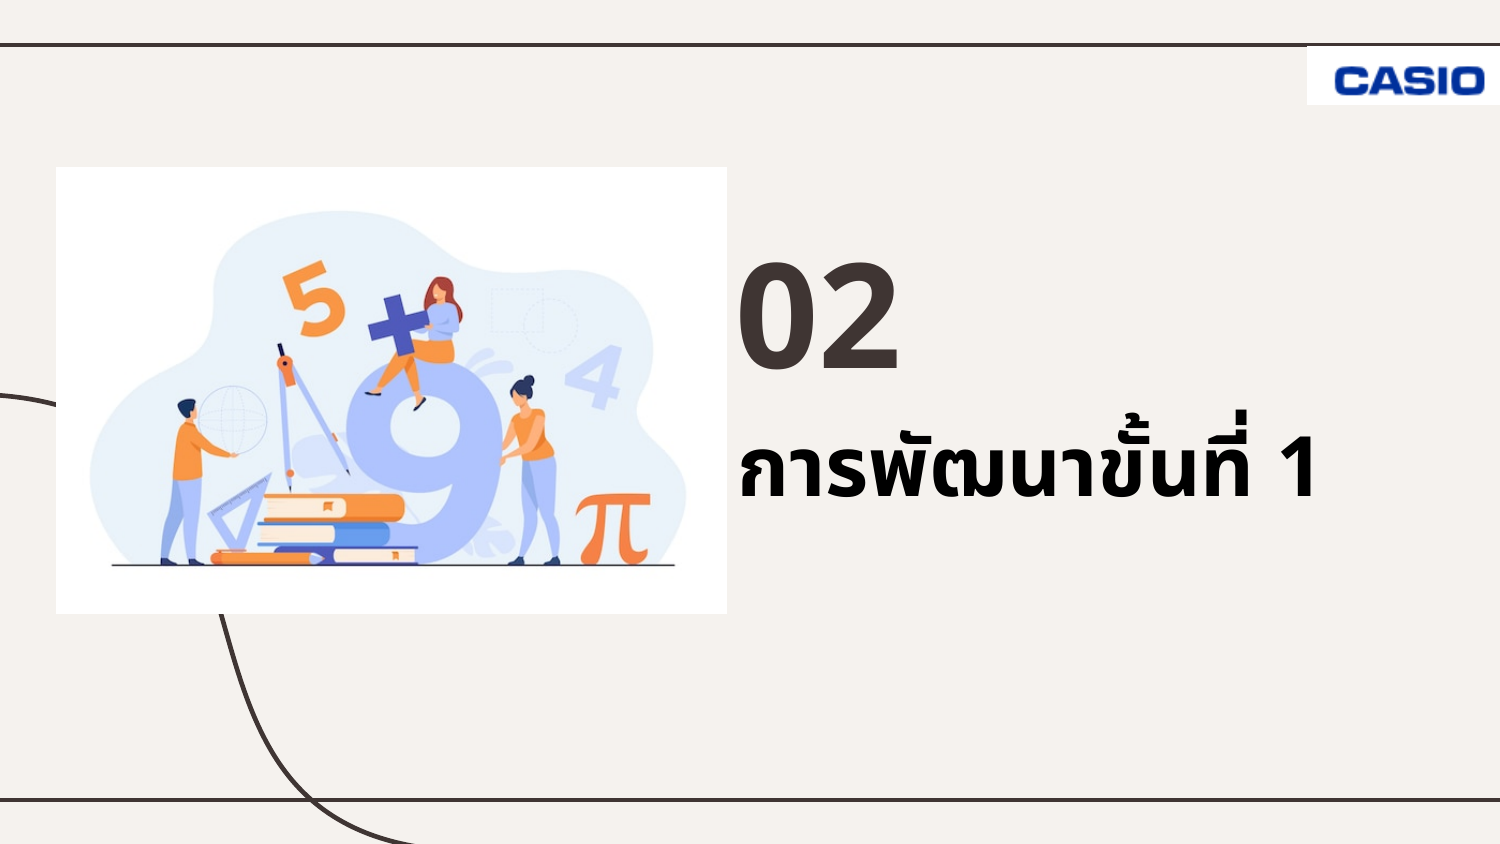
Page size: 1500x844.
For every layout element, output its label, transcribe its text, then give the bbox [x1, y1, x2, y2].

picture [1307, 46, 1500, 105]
title 02 [732, 230, 991, 391]
picture [56, 167, 727, 614]
title การพัฒนาขั้นที่ 1 [732, 410, 1444, 517]
